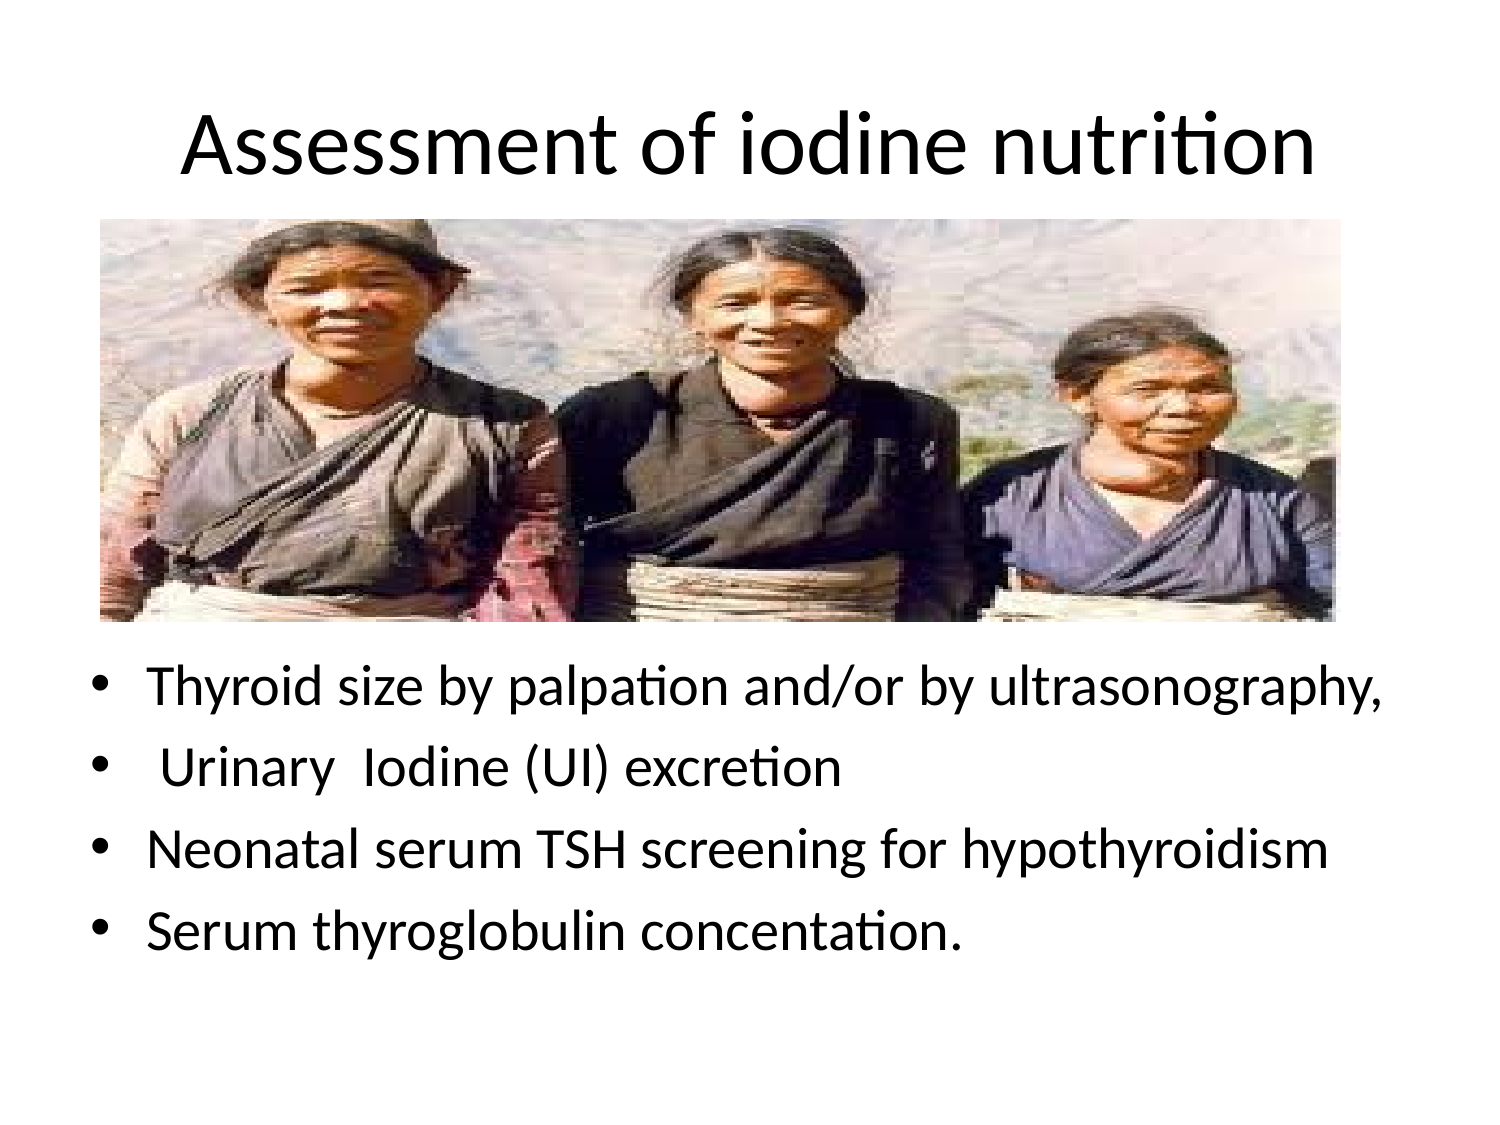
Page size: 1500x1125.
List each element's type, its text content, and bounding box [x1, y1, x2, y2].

picture [100, 219, 1341, 622]
title Assessment of iodine nutrition [75, 45, 1425, 231]
list Thyroid size by palpation and/or by ultrasonography, Urinary Iodine (UI) excretion Neonatal serum TSH screening for hypothyroidism Serum thyroglobulin concentation. [75, 231, 1425, 1005]
